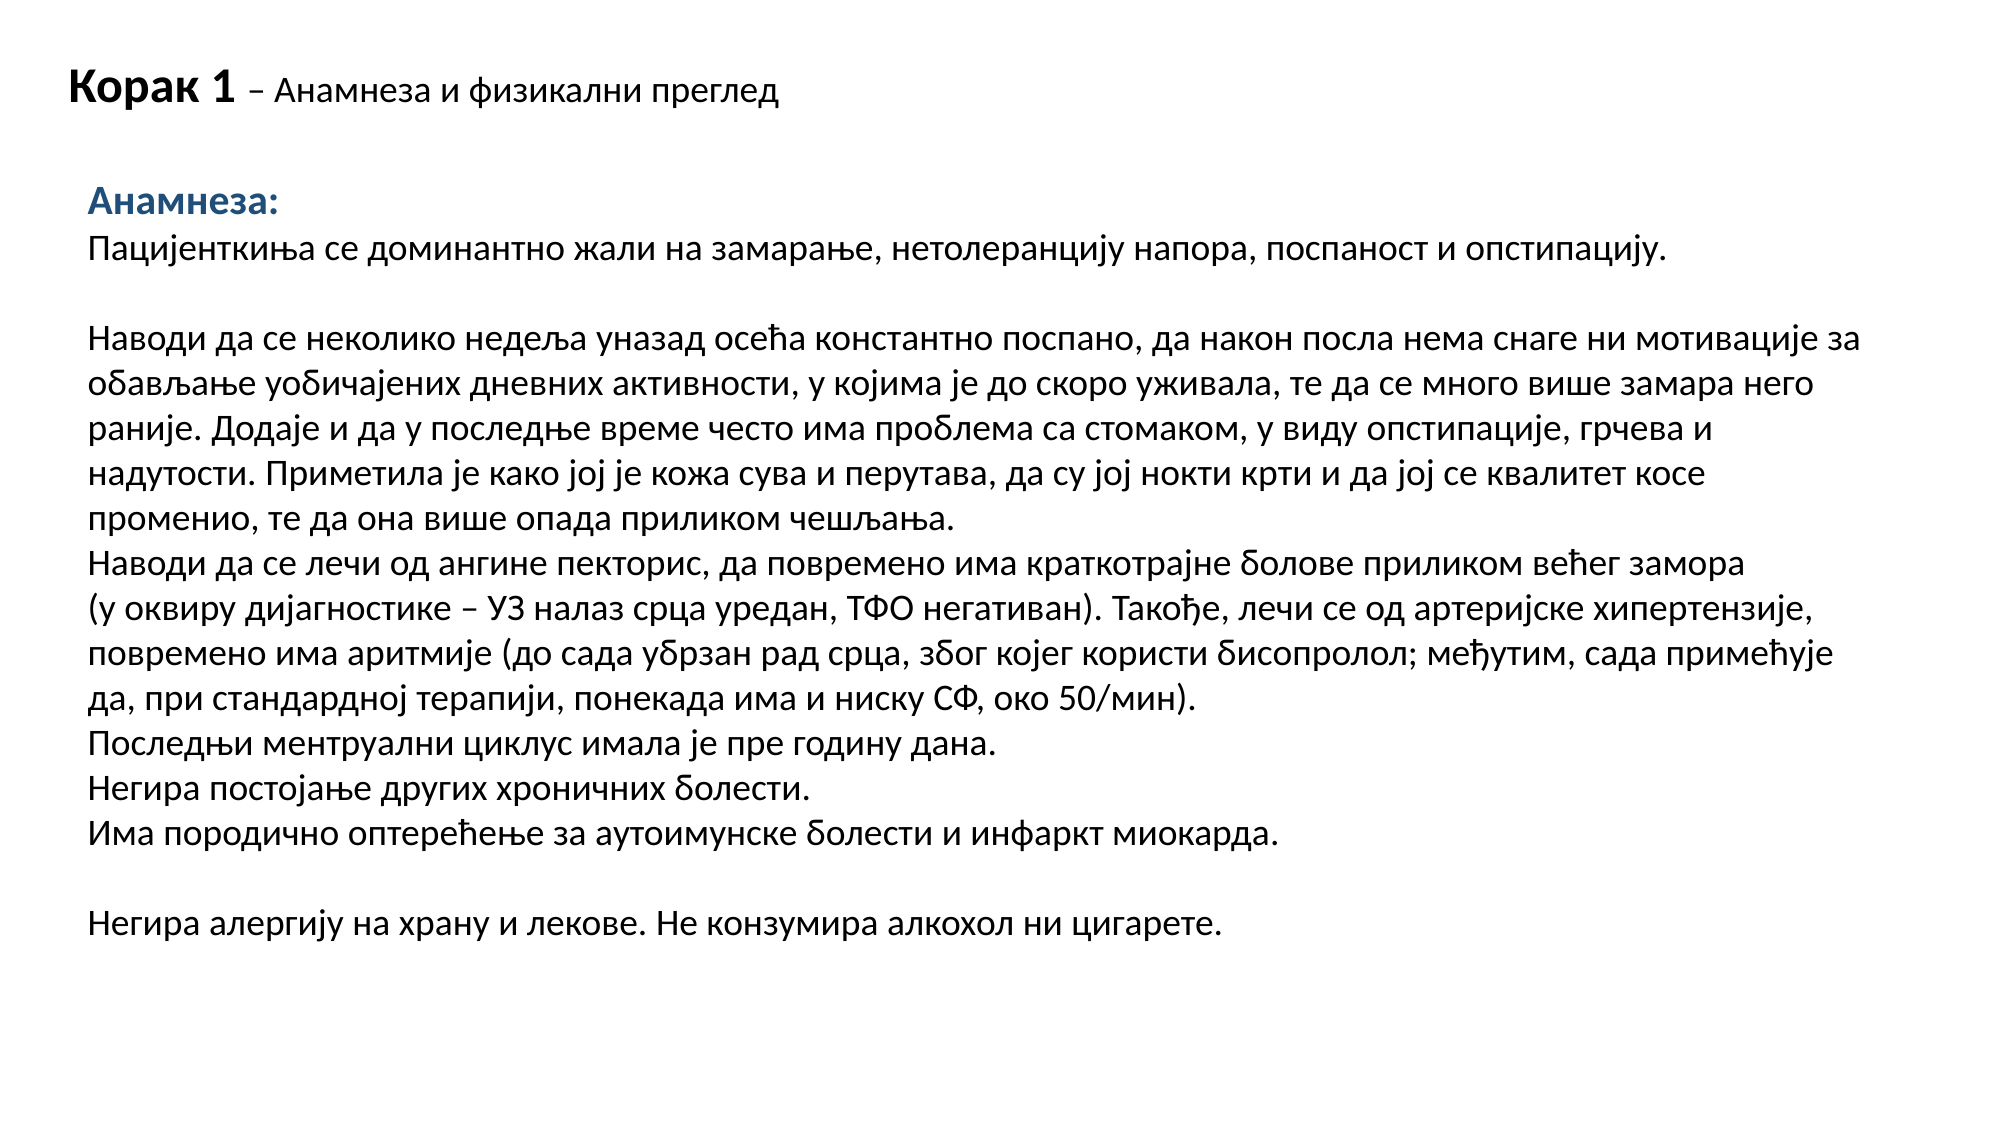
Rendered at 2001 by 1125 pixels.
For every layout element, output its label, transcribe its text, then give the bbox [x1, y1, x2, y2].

text_box Корак 1 – Анамнеза и физикални преглед [53, 45, 795, 121]
text_box Анамнеза: Пацијенткиња се доминантно жали на замарање, нетолеранцију напора, поспаност и опстипацију. Наводи да се неколико недеља уназад осећа константно поспано, да након посла нема снаге ни мотивације за обављање уобичајених дневних активности, у којима је до скоро уживала, те да се много више замара него раније. Додаје и да у последње време често има проблема са стомаком, у виду опстипације, грчева и надутости. Приметила је како јој је кожа сува и перутава, да су јој нокти крти и да јој се квалитет косе променио, те да она више опада приликом чешљања. Наводи да се лечи од ангине пекторис, да повремено има краткотрајне болове приликом већег замора (у оквиру дијагностике – УЗ налаз срца уредан, ТФО негативан). Такође, лечи се од артеријске хипертензије, повремено има аритмије (до сада убрзан рад срца, због којег користи бисопролол; међутим, сада примећује да, при стандардној терапији, понекада има и ниску СФ, око 50/мин). Последњи ментруални циклус имала је пре годину дана. Негира постојање других хроничних болести. Има породично оптерећење за аутоимунске болести и инфаркт миокарда. Негира алергију на храну и лекове. Не конзумира алкохол ни цигарете. [72, 165, 1888, 1040]
